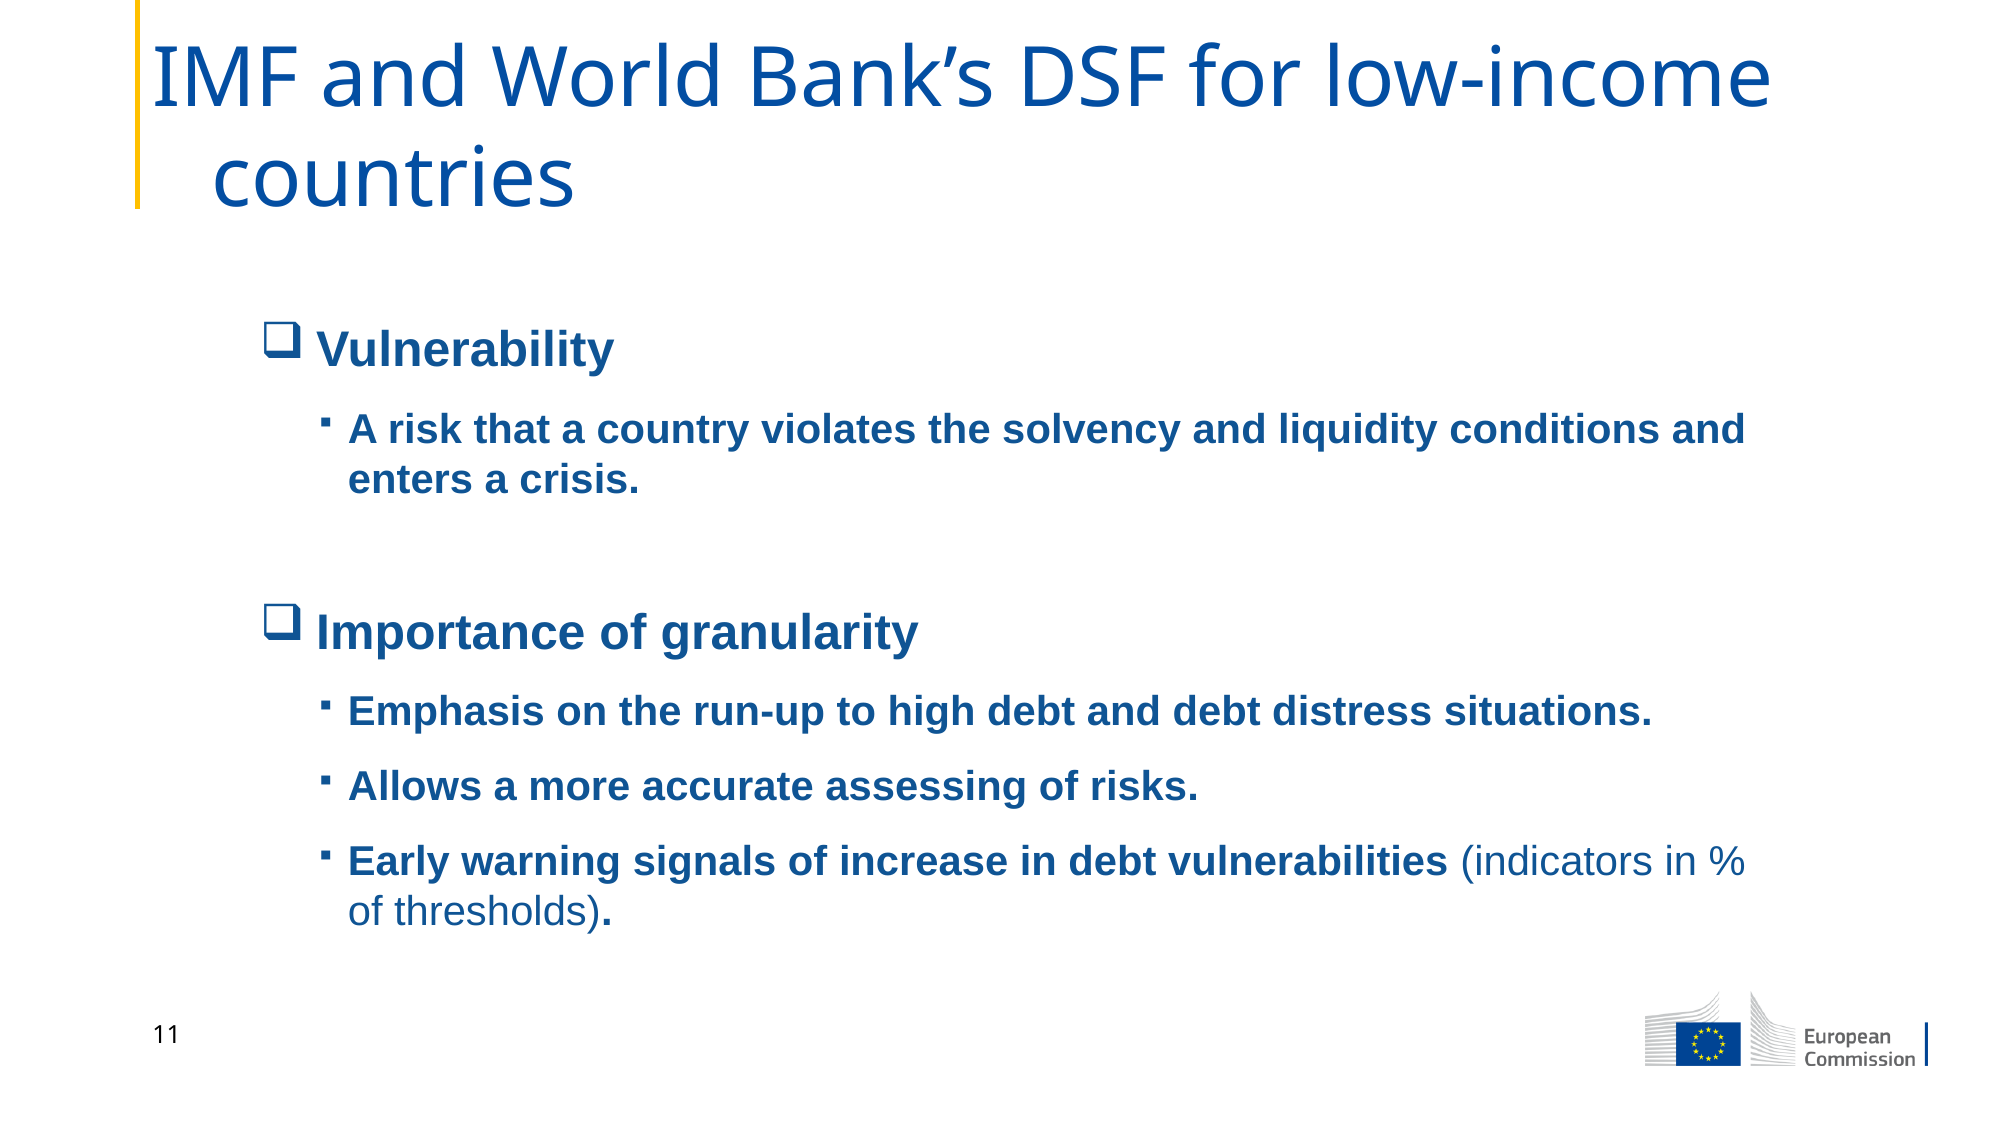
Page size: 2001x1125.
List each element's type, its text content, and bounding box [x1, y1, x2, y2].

text_box IMF and World Bank’s DSF for low-income countries [137, 6, 1943, 241]
slide_number 11 [137, 1005, 588, 1066]
text_box Importance of granularity Emphasis on the run-up to high debt and debt distress situations. Allows a more accurate assessing of risks. Early warning signals of increase in debt vulnerabilities (indicators in % of thresholds). [245, 591, 1770, 1002]
text_box Vulnerability A risk that a country violates the solvency and liquidity conditions and enters a crisis. [245, 308, 1770, 519]
picture [1645, 991, 1928, 1066]
